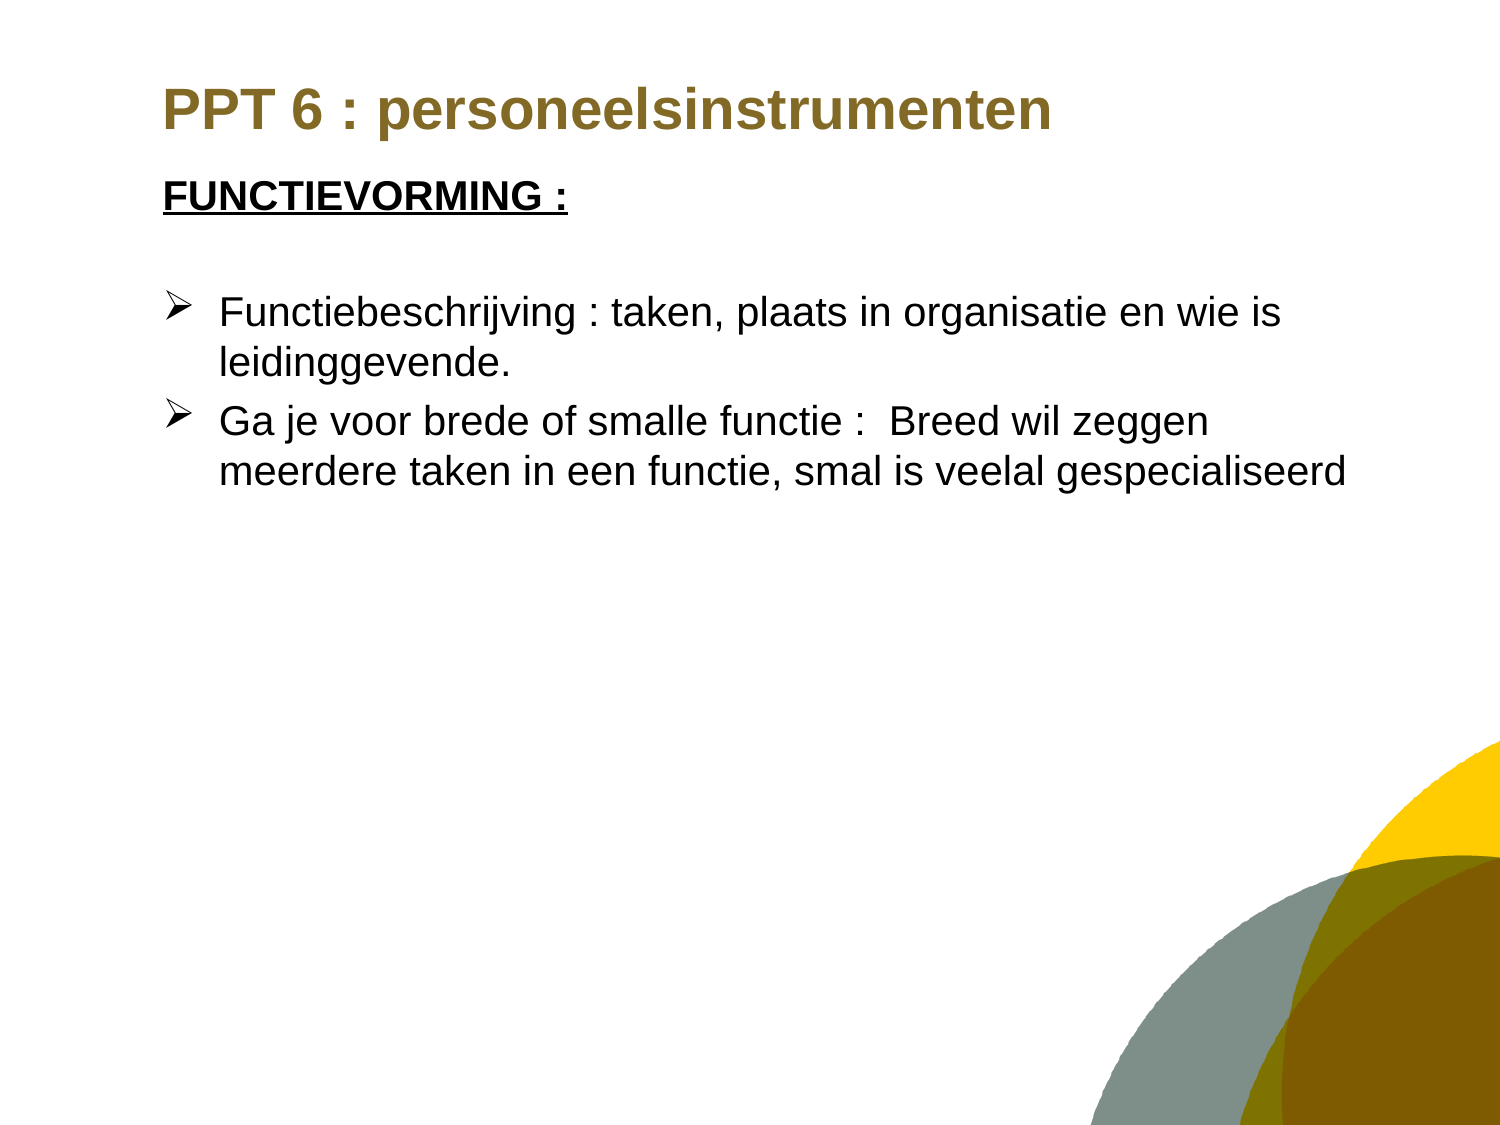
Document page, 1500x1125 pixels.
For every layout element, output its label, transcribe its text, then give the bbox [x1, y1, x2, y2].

picture [66, 727, 1500, 1125]
list FUNCTIEVORMING : Functiebeschrijving : taken, plaats in organisatie en wie is leidinggevende. Ga je voor brede of smalle functie : Breed wil zeggen meerdere taken in een functie, smal is veelal gespecialiseerd [147, 160, 1414, 994]
title PPT 6 : personeelsinstrumenten [147, 54, 1414, 149]
